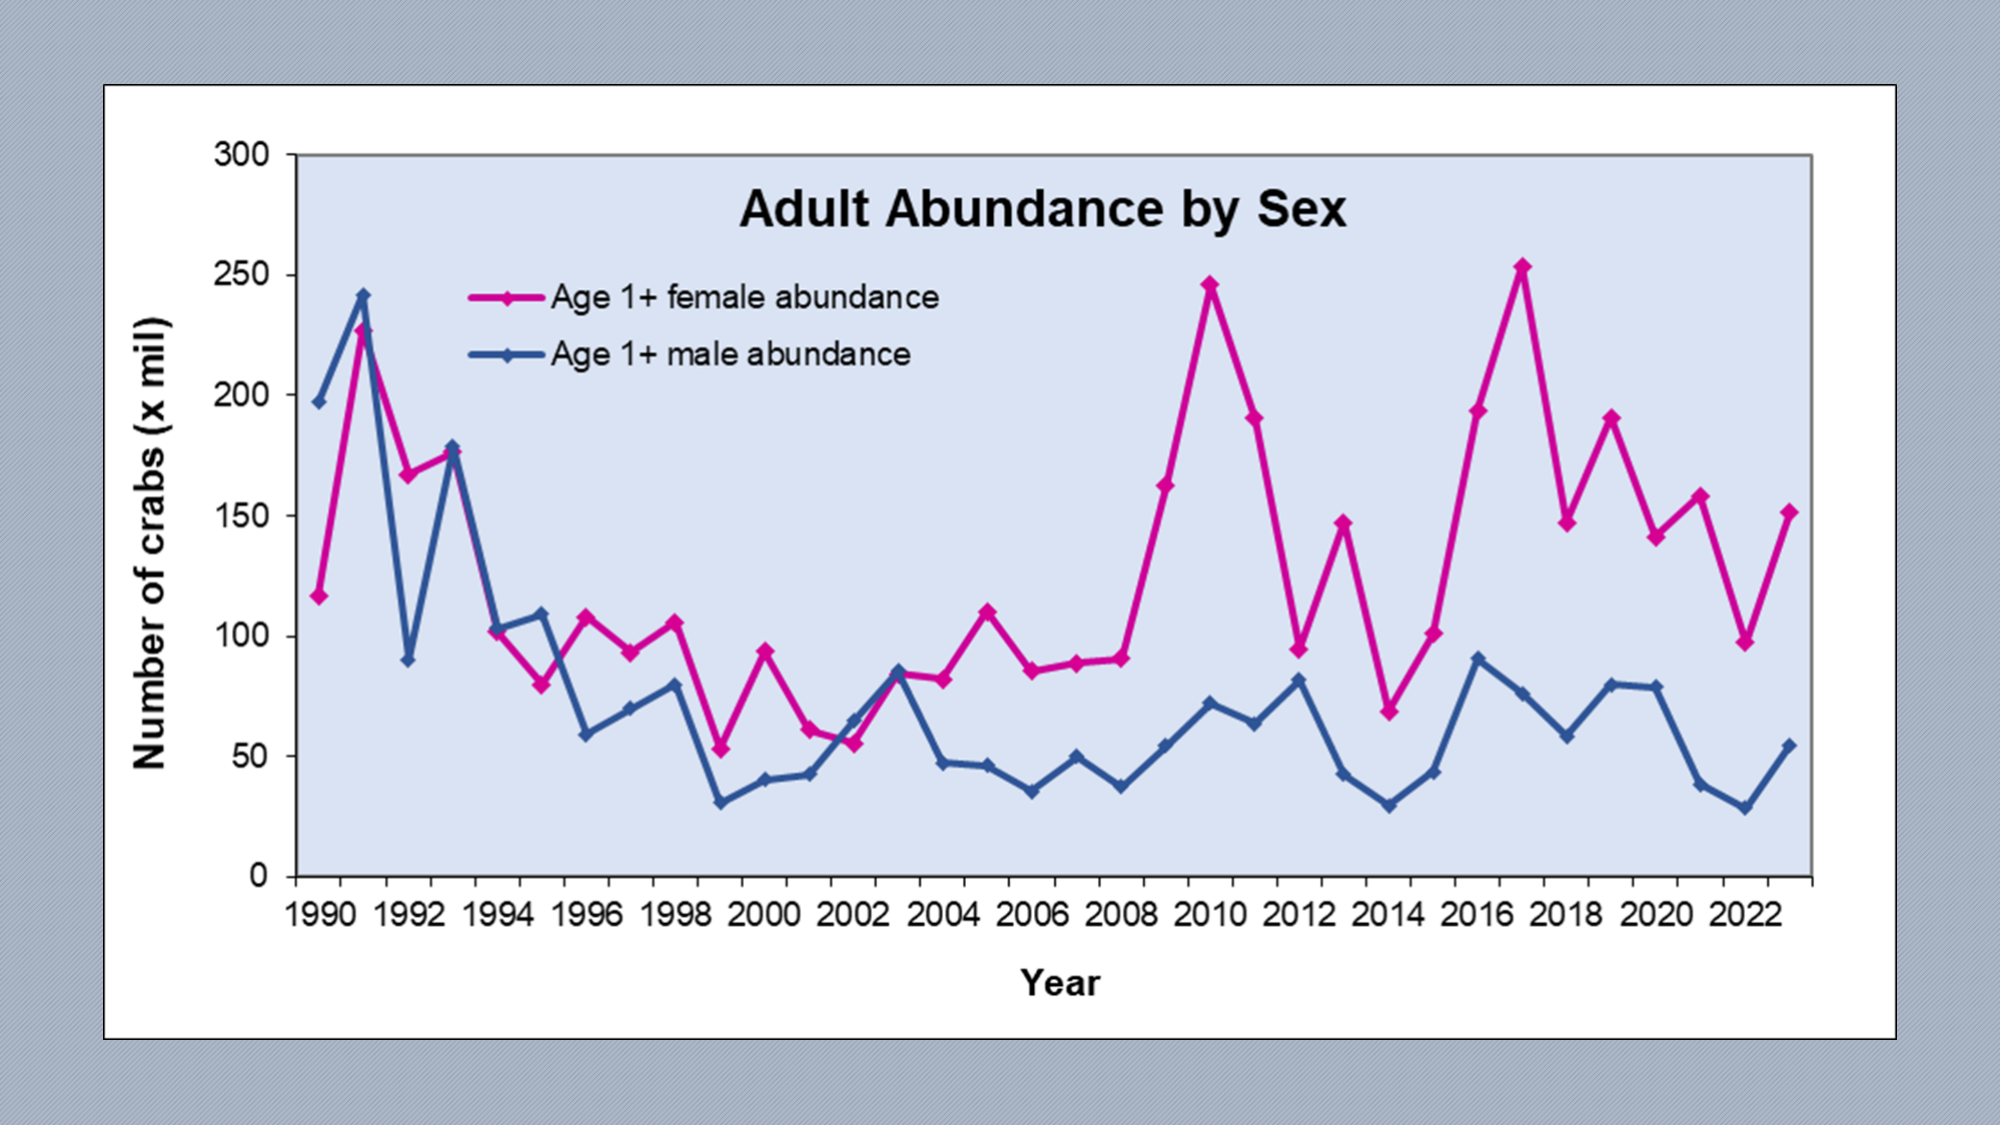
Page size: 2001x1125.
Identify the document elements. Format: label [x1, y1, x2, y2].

picture [103, 84, 1897, 1041]
